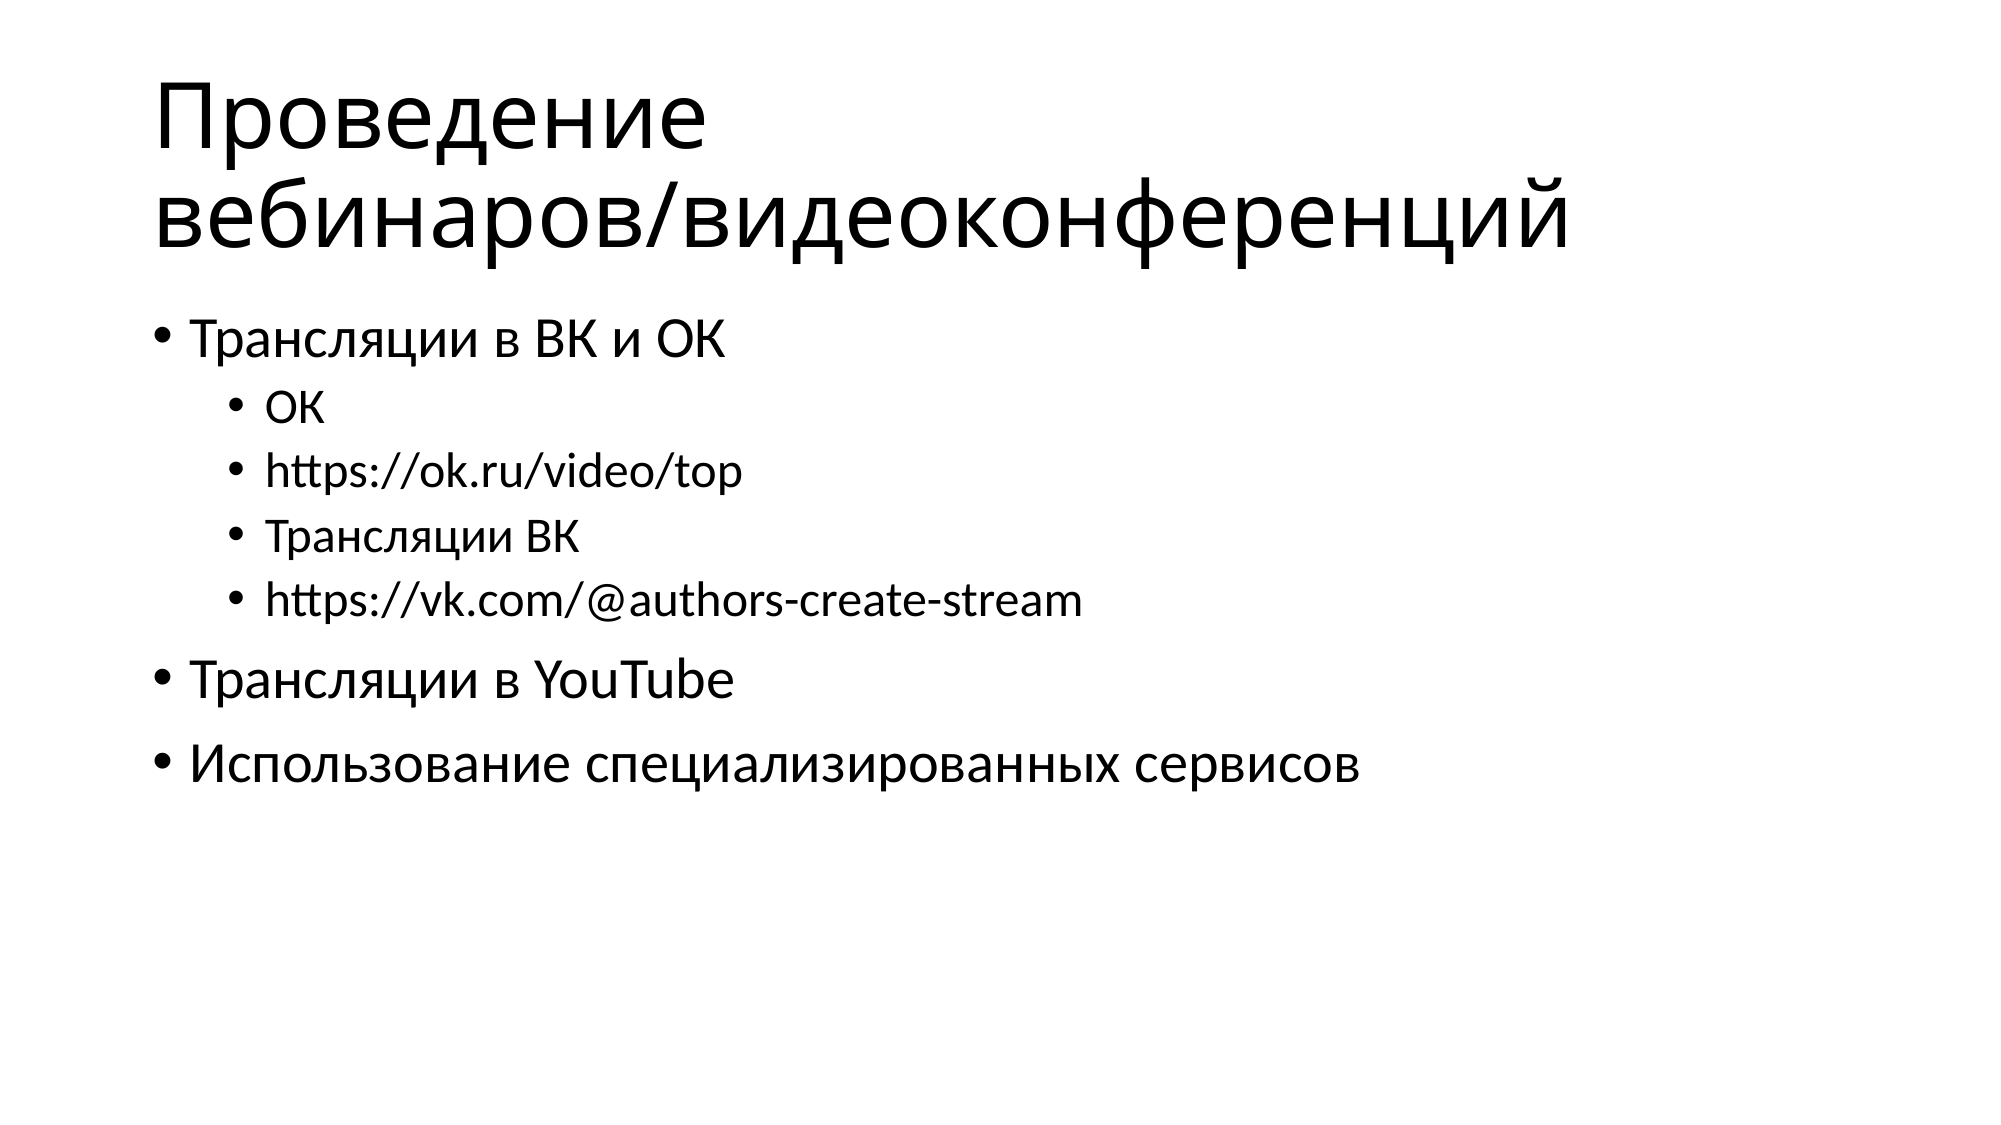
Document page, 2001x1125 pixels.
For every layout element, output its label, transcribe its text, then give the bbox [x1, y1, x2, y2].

title Проведение вебинаров/видеоконференций [137, 59, 1863, 278]
list Трансляции в ВК и ОК ОК https://ok.ru/video/top Трансляции ВК https://vk.com/@authors-create-stream Трансляции в YouTube Использование специализированных сервисов [137, 299, 1863, 1014]
